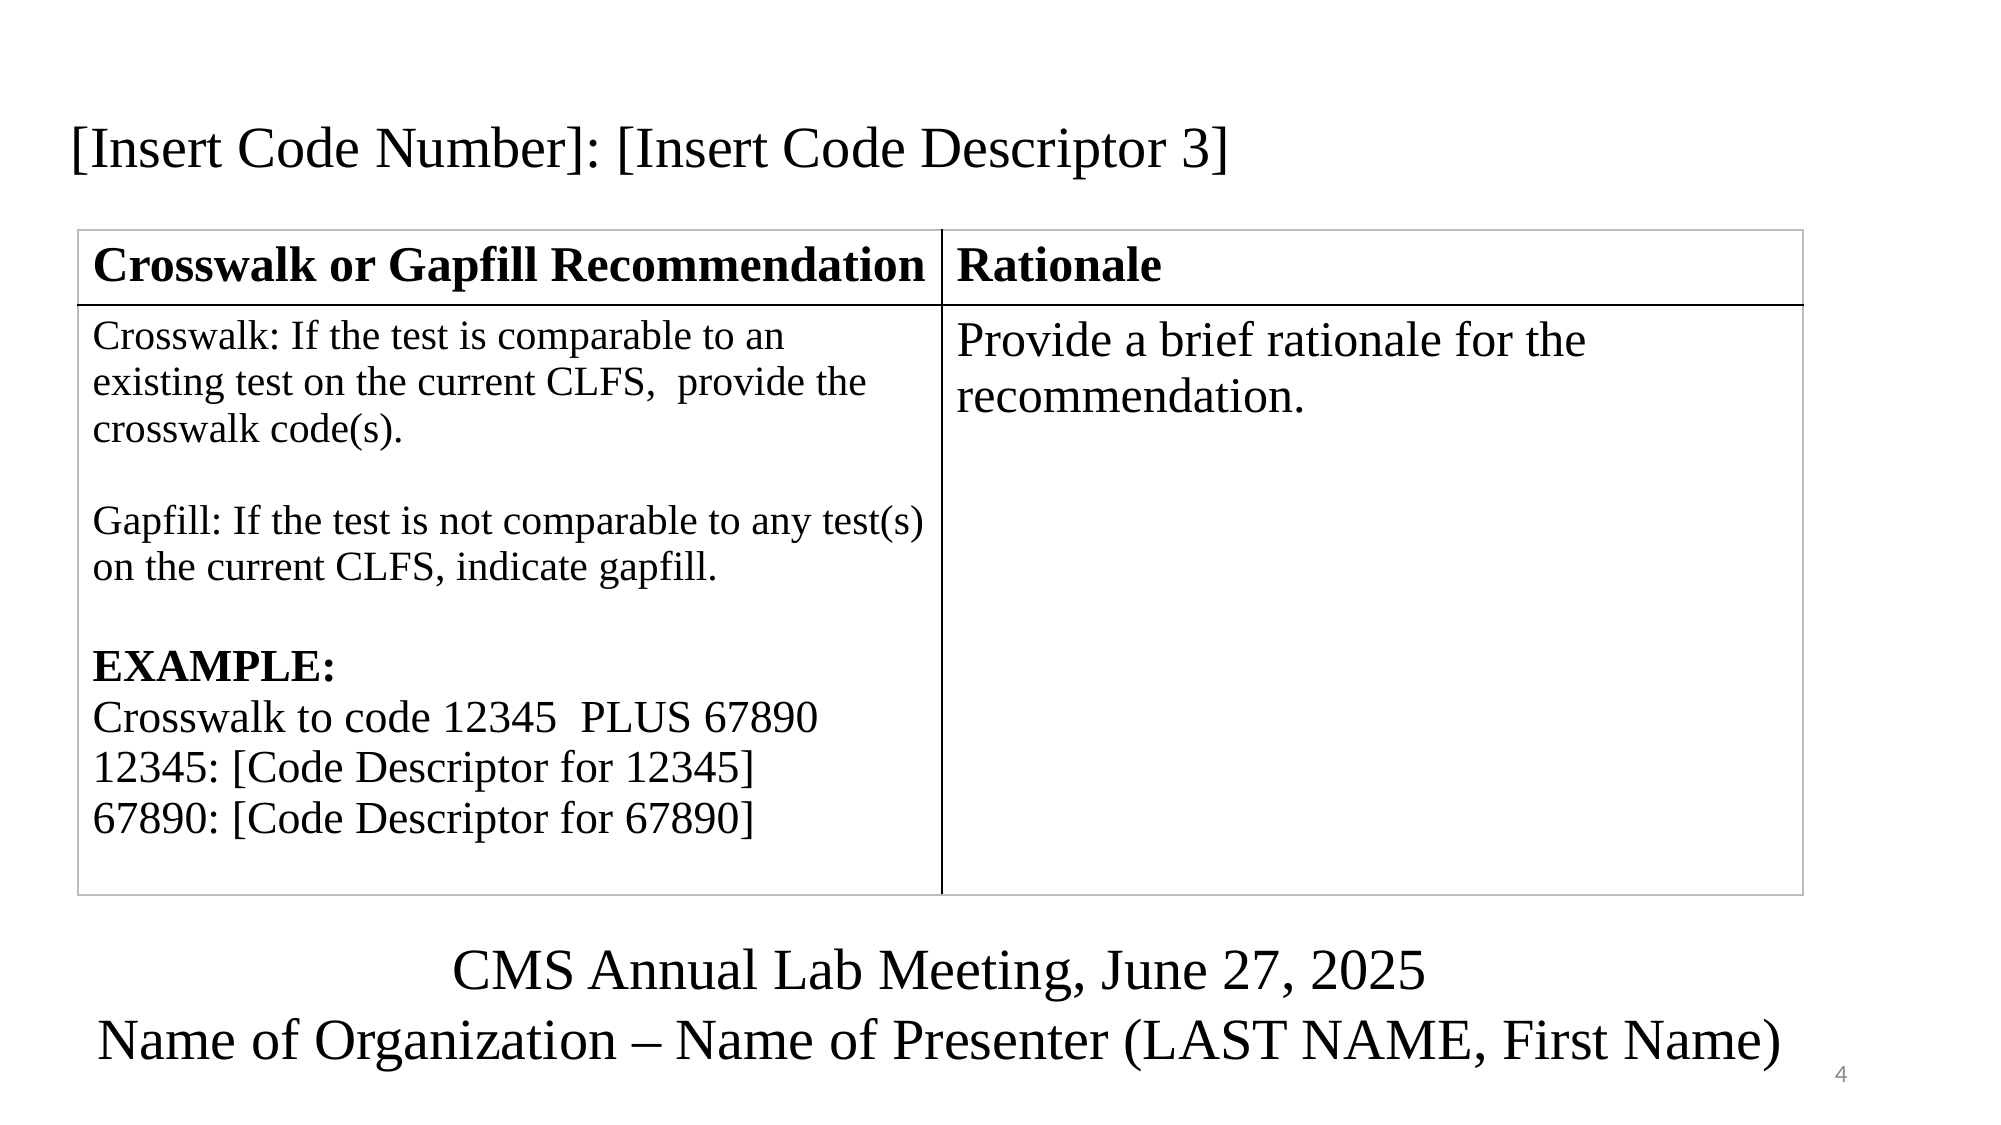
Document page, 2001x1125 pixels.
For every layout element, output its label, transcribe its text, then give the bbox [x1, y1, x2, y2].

text_box CMS Annual Lab Meeting, June 27, 2025 Name of Organization – Name of Presenter (LAST NAME, First Name) [18, 923, 1863, 1125]
title [Insert Code Number]: [Insert Code Descriptor 3] [55, 102, 1945, 305]
table_cell Provide a brief rationale for the recommendation. [943, 306, 1802, 894]
table_cell Crosswalk: If the test is comparable to an existing test on the current CLFS, provide the crosswalk code(s). Gapfill: If the test is not comparable to any test(s) on the current CLFS, indicate gapfill. EXAMPLE: Crosswalk to code 12345 PLUS 67890 12345: [Code Descriptor for 12345] 67890: [Code Descriptor for 67890] [79, 306, 941, 894]
